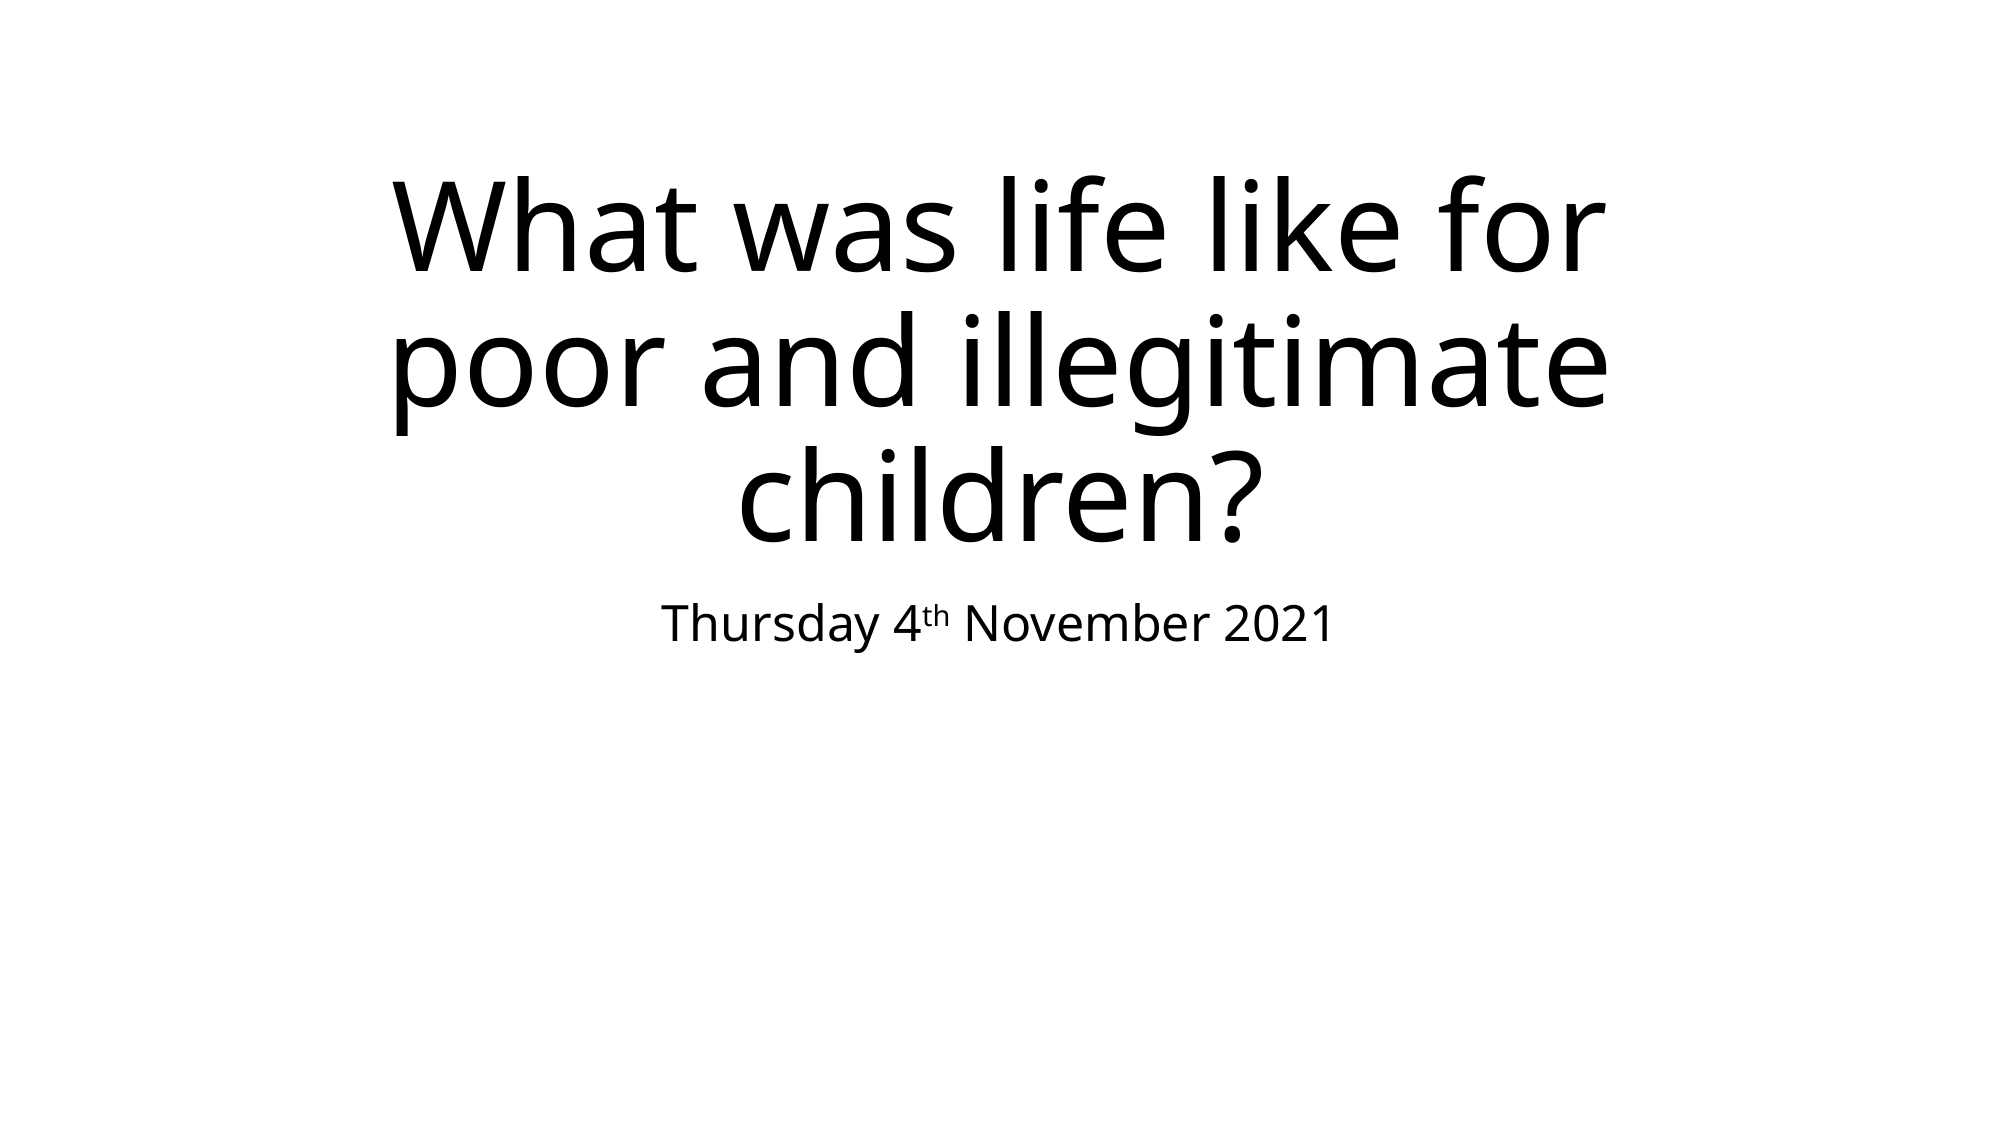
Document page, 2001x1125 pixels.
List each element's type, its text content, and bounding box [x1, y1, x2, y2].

subtitle Thursday 4th November 2021 [249, 590, 1750, 863]
title What was life like for poor and illegitimate children? [249, 184, 1750, 576]
